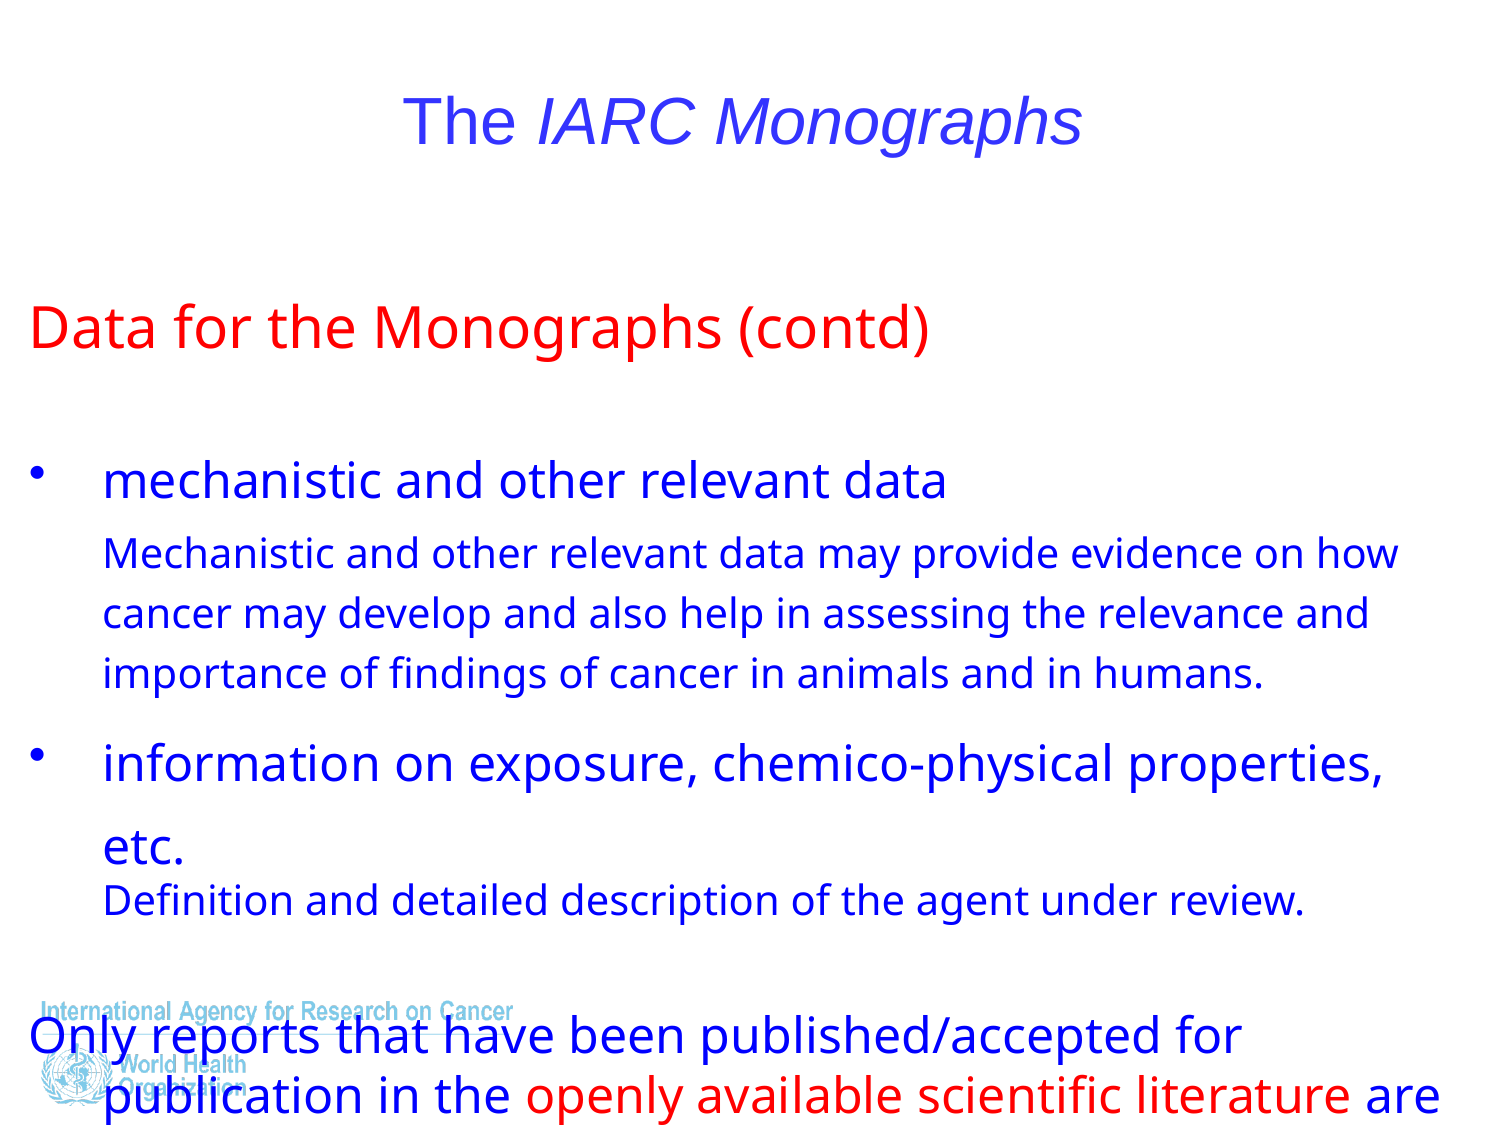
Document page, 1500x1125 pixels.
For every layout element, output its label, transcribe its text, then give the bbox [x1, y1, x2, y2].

title The IARC Monographs [95, 42, 1411, 193]
list Data for the Monographs (contd) mechanistic and other relevant data Mechanistic and other relevant data may provide evidence on how cancer may develop and also help in assessing the relevance and importance of findings of cancer in animals and in humans. information on exposure, chemico-physical properties, etc. Definition and detailed description of the agent under review. Only reports that have been published/accepted for publication in the openly available scientific literature are reviewed [14, 225, 1485, 965]
picture [41, 999, 513, 1106]
